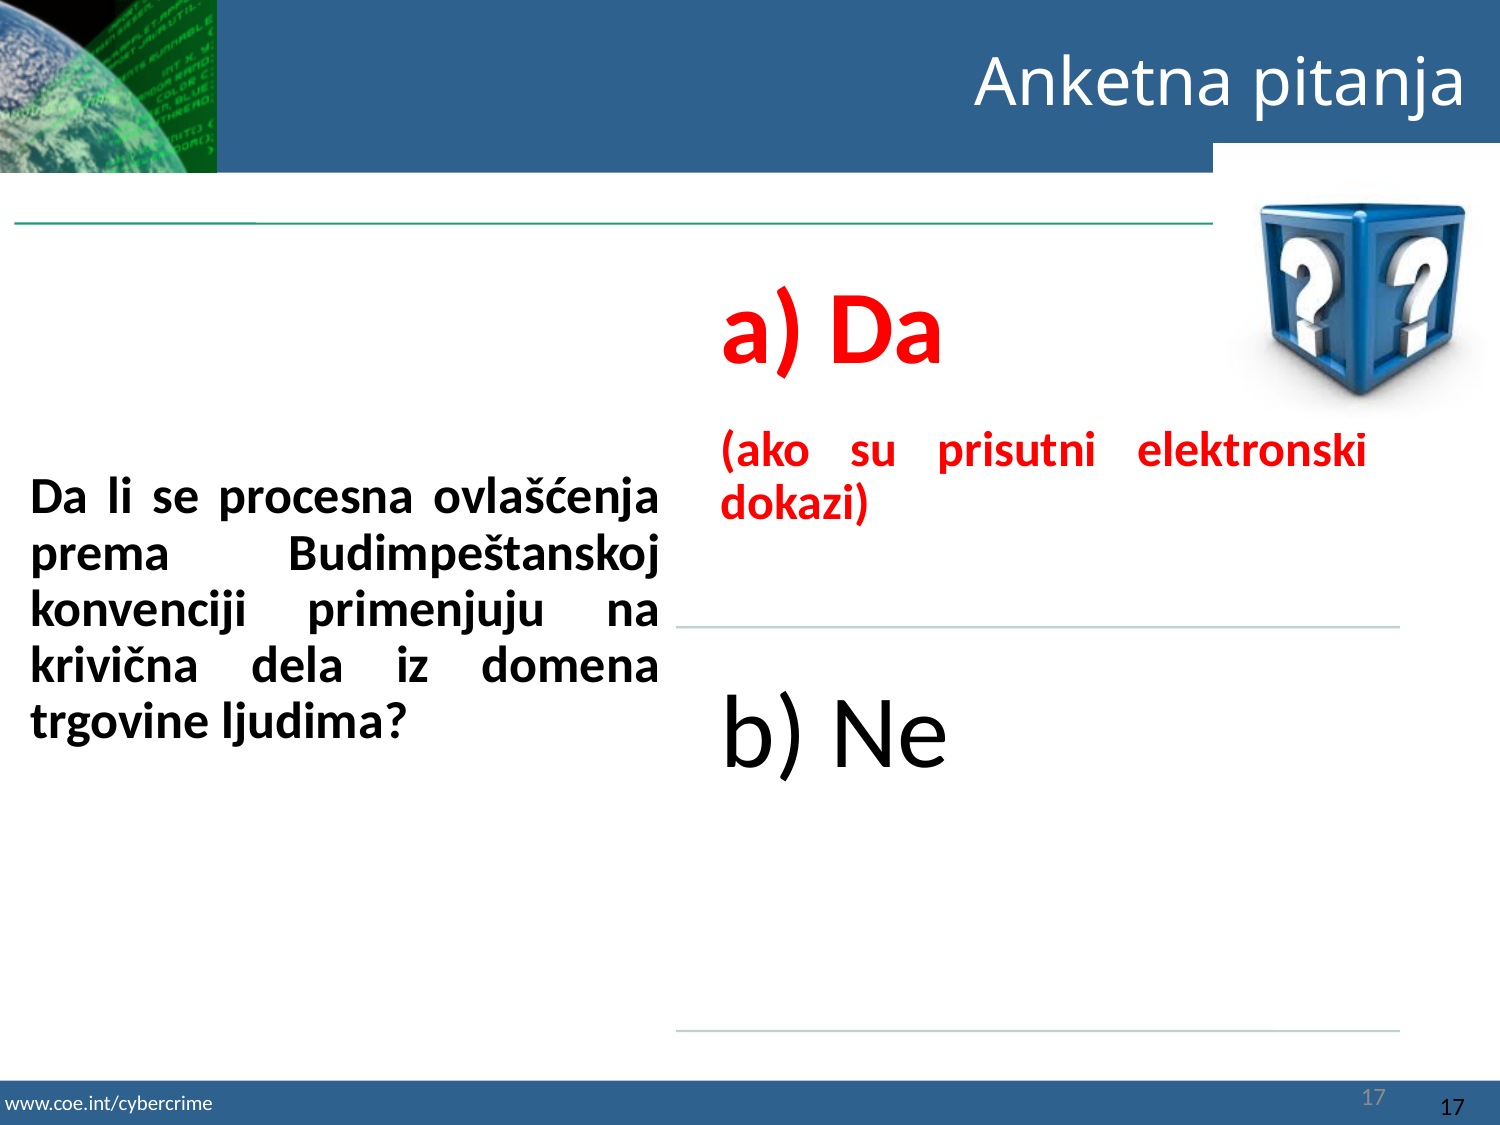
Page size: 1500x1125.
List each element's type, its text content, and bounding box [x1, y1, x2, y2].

picture [1213, 143, 1500, 434]
text_box 17 [1399, 1069, 1480, 1125]
text_box Anketna pitanja [230, 31, 1483, 126]
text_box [14, 223, 1402, 1053]
picture [0, 1, 217, 173]
slide_number 17 [1051, 1065, 1402, 1125]
